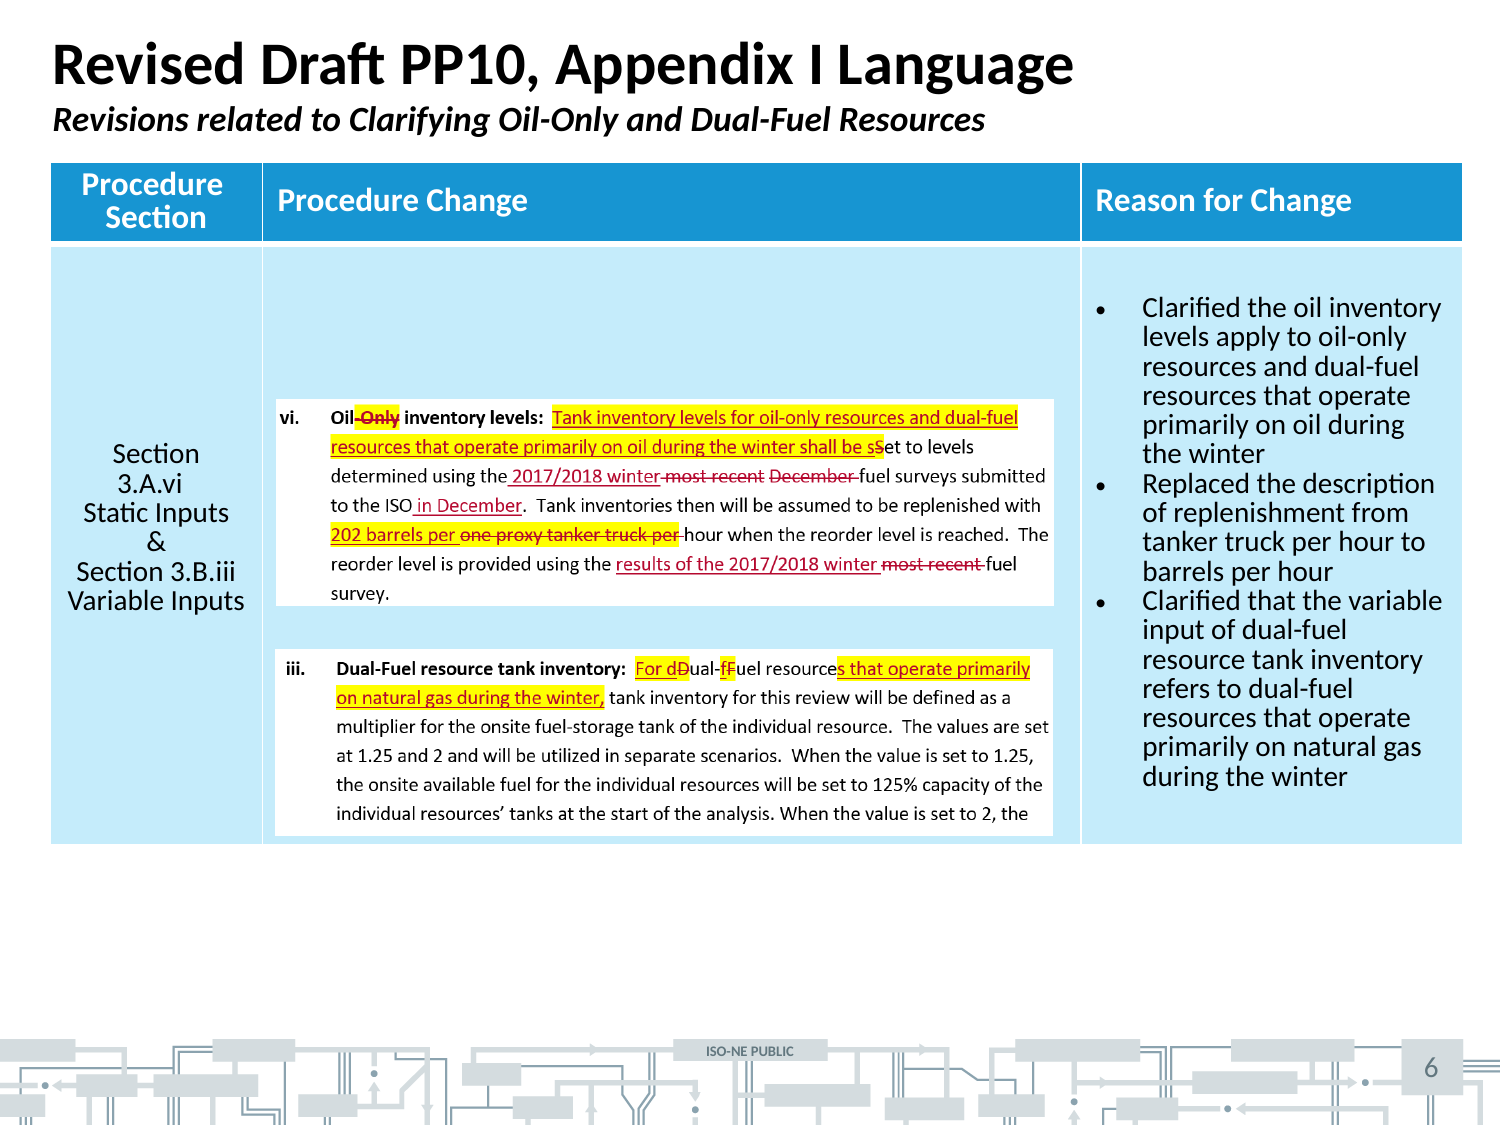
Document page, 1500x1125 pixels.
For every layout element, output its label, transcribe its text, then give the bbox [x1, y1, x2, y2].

table_header Procedure Section [51, 163, 262, 241]
table_cell Section 3.A.vi Static Inputs & Section 3.B.iii Variable Inputs [51, 247, 262, 844]
table_header Procedure Change [263, 163, 1080, 241]
picture [275, 399, 1054, 606]
table_cell [263, 247, 1080, 844]
picture [0, 1031, 1500, 1125]
picture [274, 649, 1053, 837]
slide_number 6 [1400, 1044, 1463, 1088]
table_header Reason for Change [1082, 163, 1462, 241]
table_cell Clarified the oil inventory levels apply to oil-only resources and dual-fuel resources that operate primarily on oil during the winter Replaced the description of replenishment from tanker truck per hour to barrels per hour Clarified that the variable input of dual-fuel resource tank inventory refers to dual-fuel resources that operate primarily on natural gas during the winter [1082, 247, 1462, 844]
title Revised Draft PP10, Appendix I Language Revisions related to Clarifying Oil-Only and Dual-Fuel Resources [37, 0, 1388, 175]
